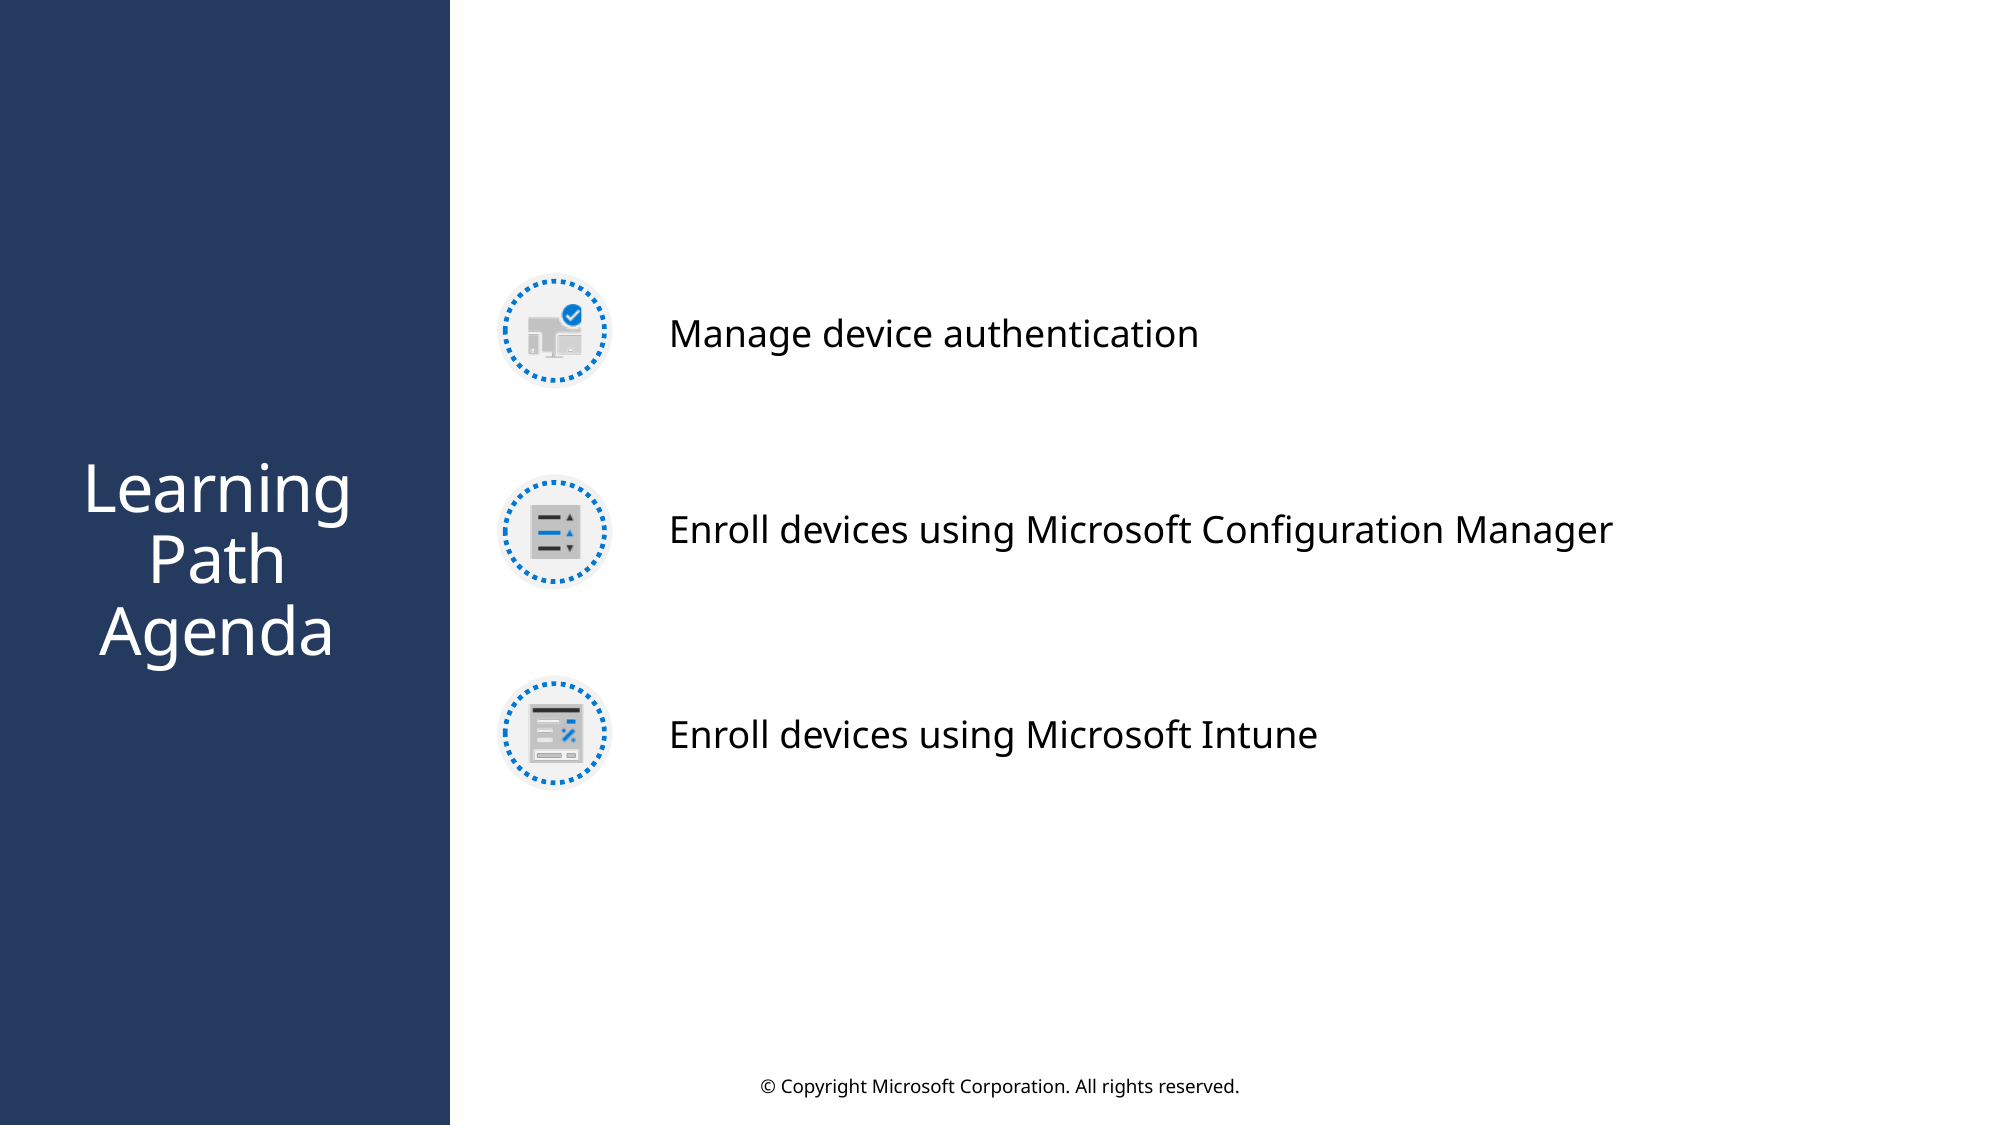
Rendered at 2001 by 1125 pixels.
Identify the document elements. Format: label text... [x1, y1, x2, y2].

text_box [496, 272, 613, 389]
title Learning Path Agenda [68, 506, 391, 619]
list Manage device authentication [669, 263, 1932, 411]
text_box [496, 675, 613, 792]
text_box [496, 474, 613, 590]
list Enroll devices using Microsoft Configuration Manager [669, 458, 1932, 606]
list Enroll devices using Microsoft Intune [669, 659, 1932, 807]
